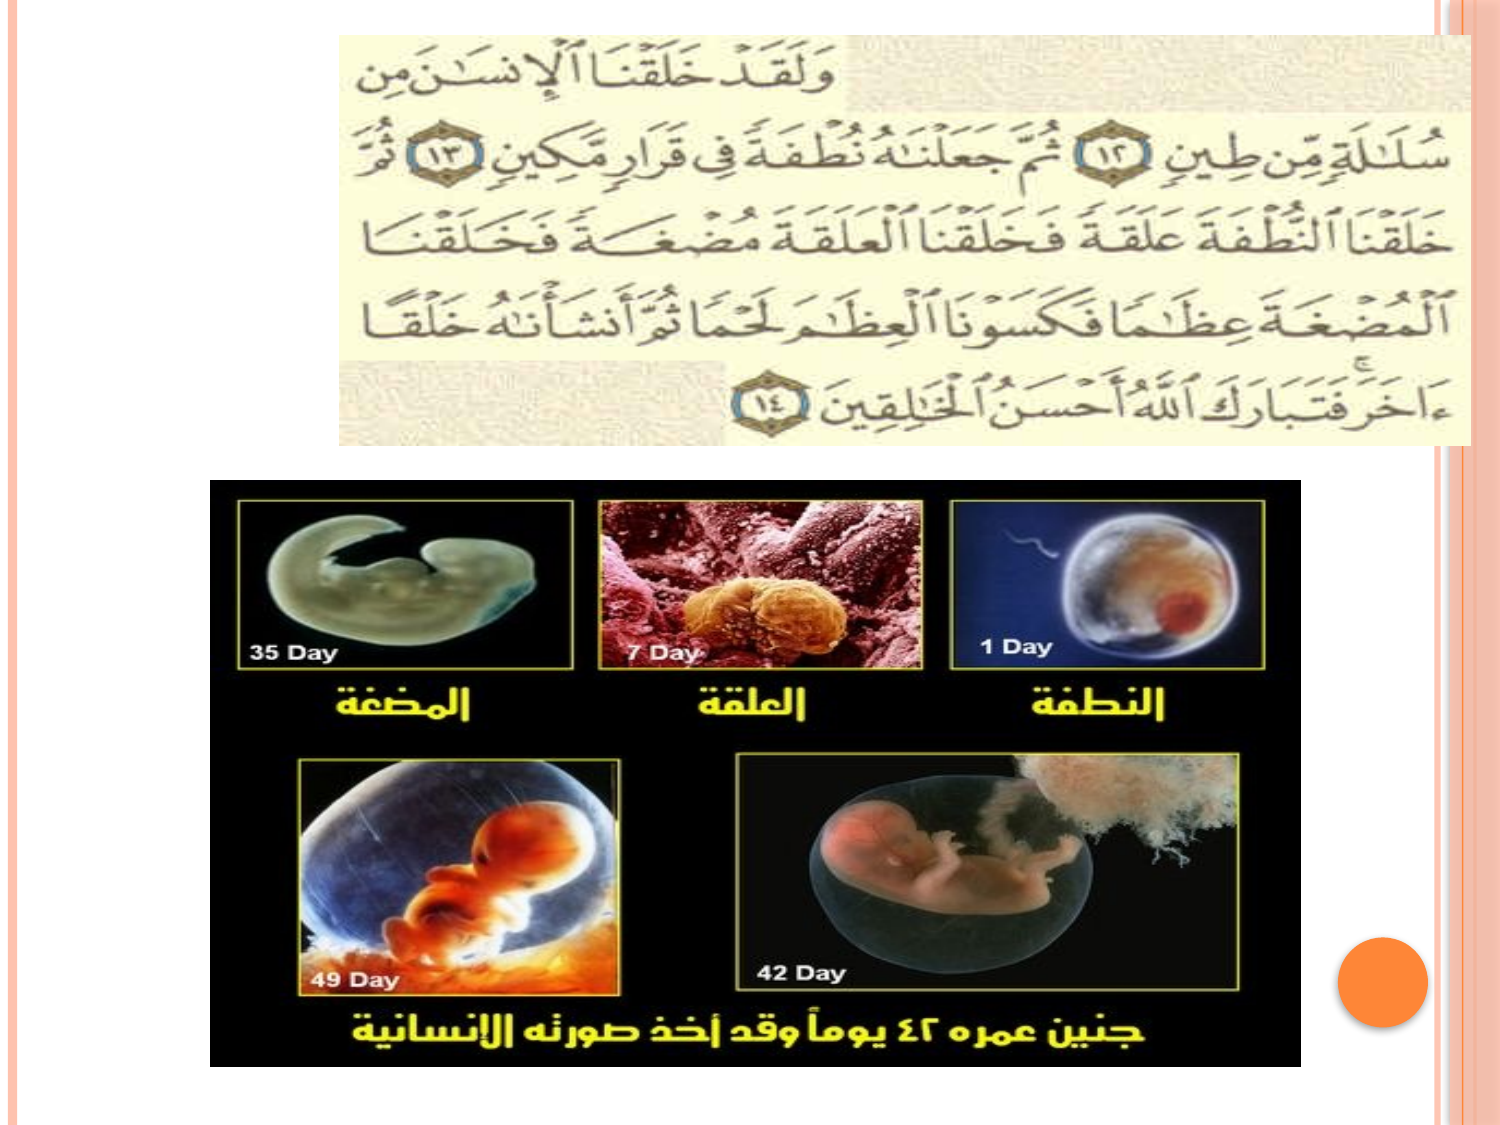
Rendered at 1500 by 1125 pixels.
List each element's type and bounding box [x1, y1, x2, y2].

list [210, 479, 1302, 1067]
picture [339, 34, 1471, 446]
